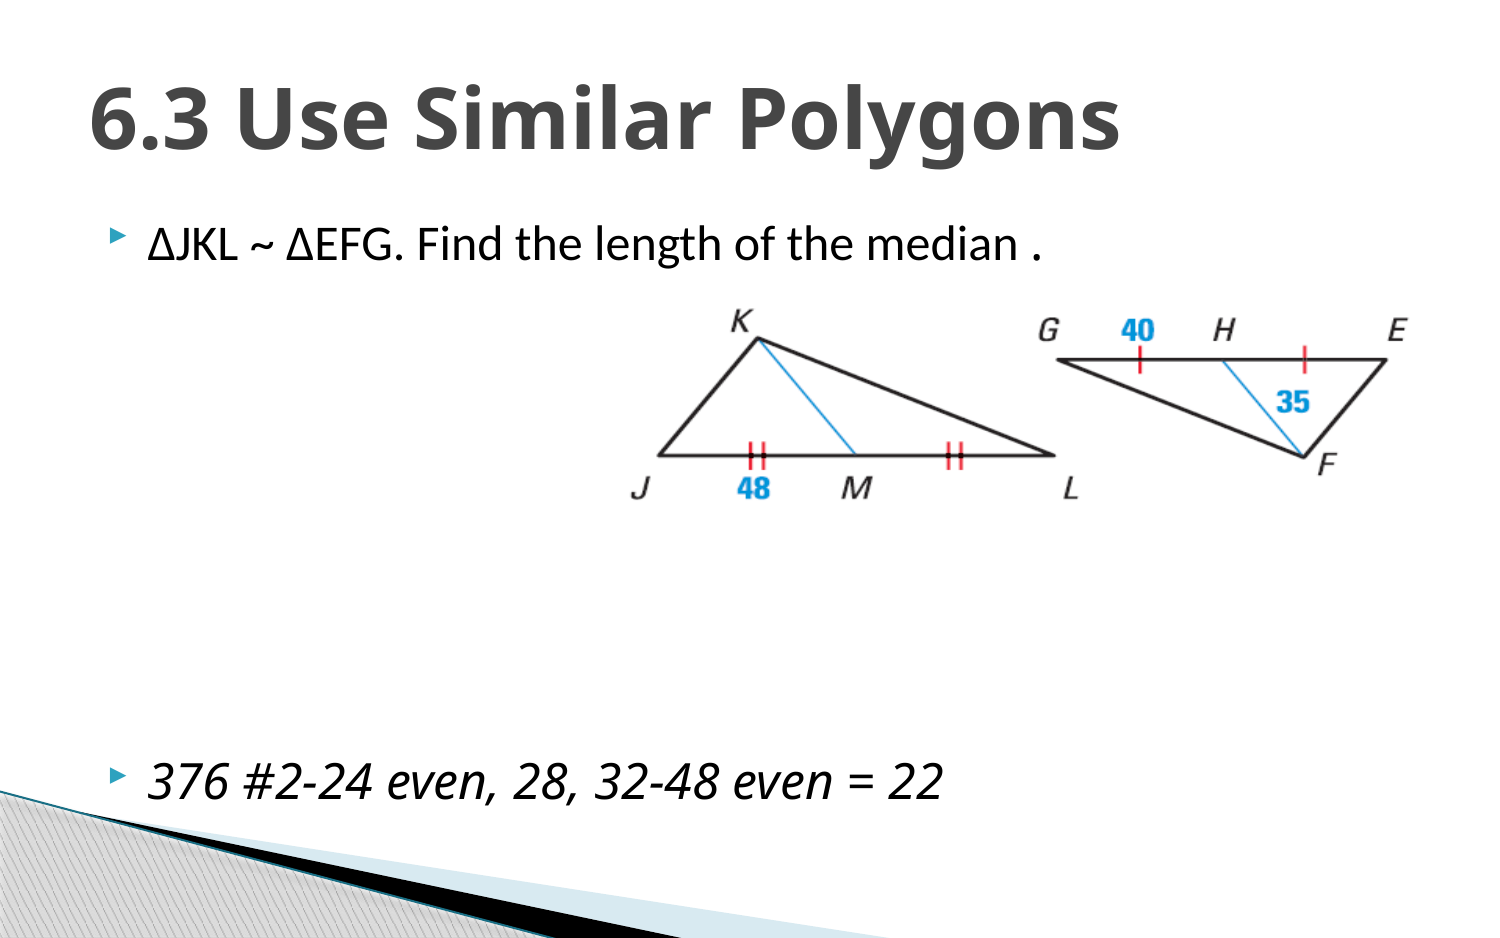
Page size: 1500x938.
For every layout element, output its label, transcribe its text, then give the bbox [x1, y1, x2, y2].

title 6.3 Use Similar Polygons [75, 37, 1425, 194]
picture [624, 301, 1415, 505]
